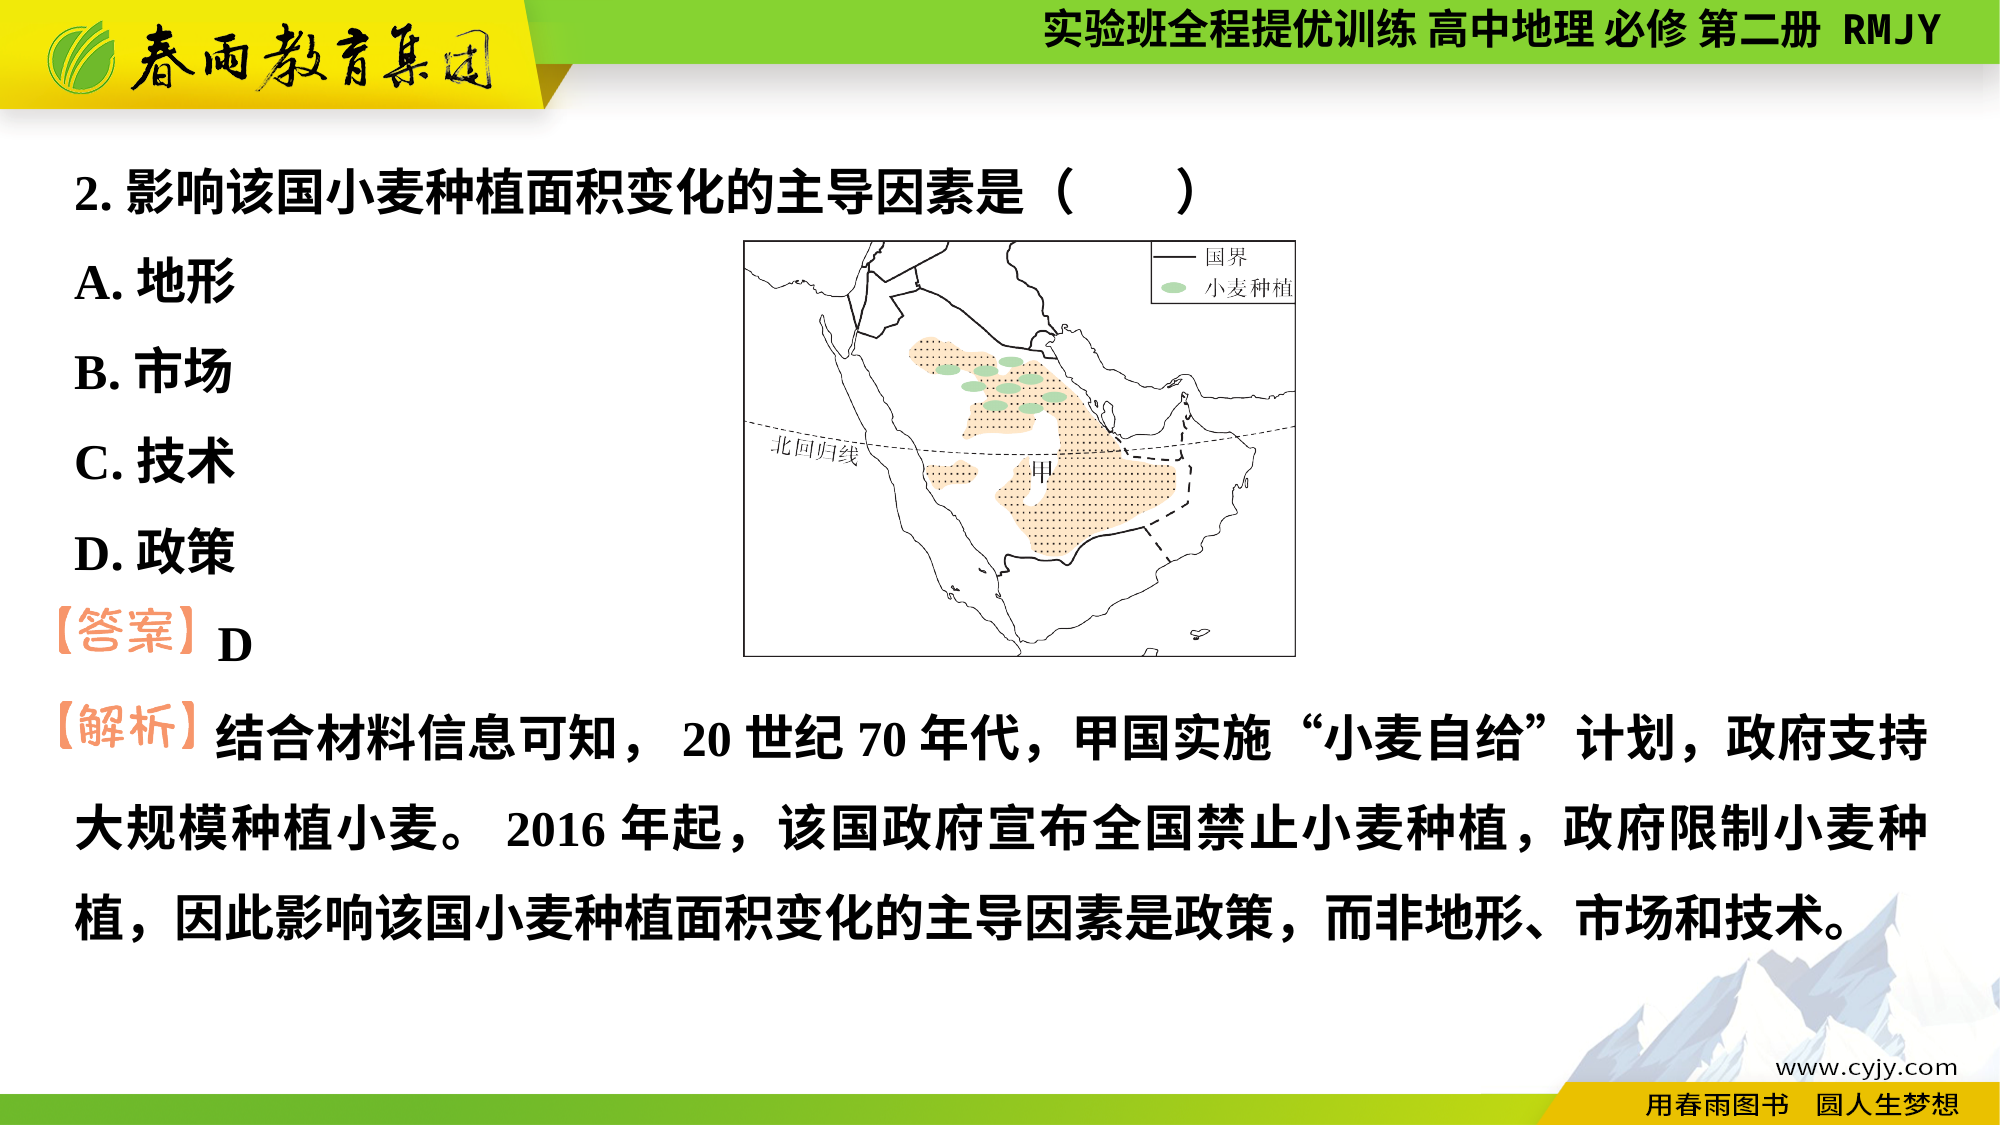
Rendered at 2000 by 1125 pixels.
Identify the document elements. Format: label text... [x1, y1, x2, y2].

text_box 结合材料信息可知，20世纪70年代，甲国实施“小麦自给”计划，政府支持大规模种植小麦。2016年起，该国政府宣布全国禁止小麦种植，政府限制小麦种植，因此影响该国小麦种植面积变化的主导因素是政策，而非地形、市场和技术。 [59, 669, 1944, 955]
picture [0, 0, 2000, 1125]
list 2.影响该国小麦种植面积变化的主导因素是（ ） A.地形 B.市场 C.技术 D.政策 [59, 122, 1944, 592]
text_box D [64, 574, 1950, 680]
